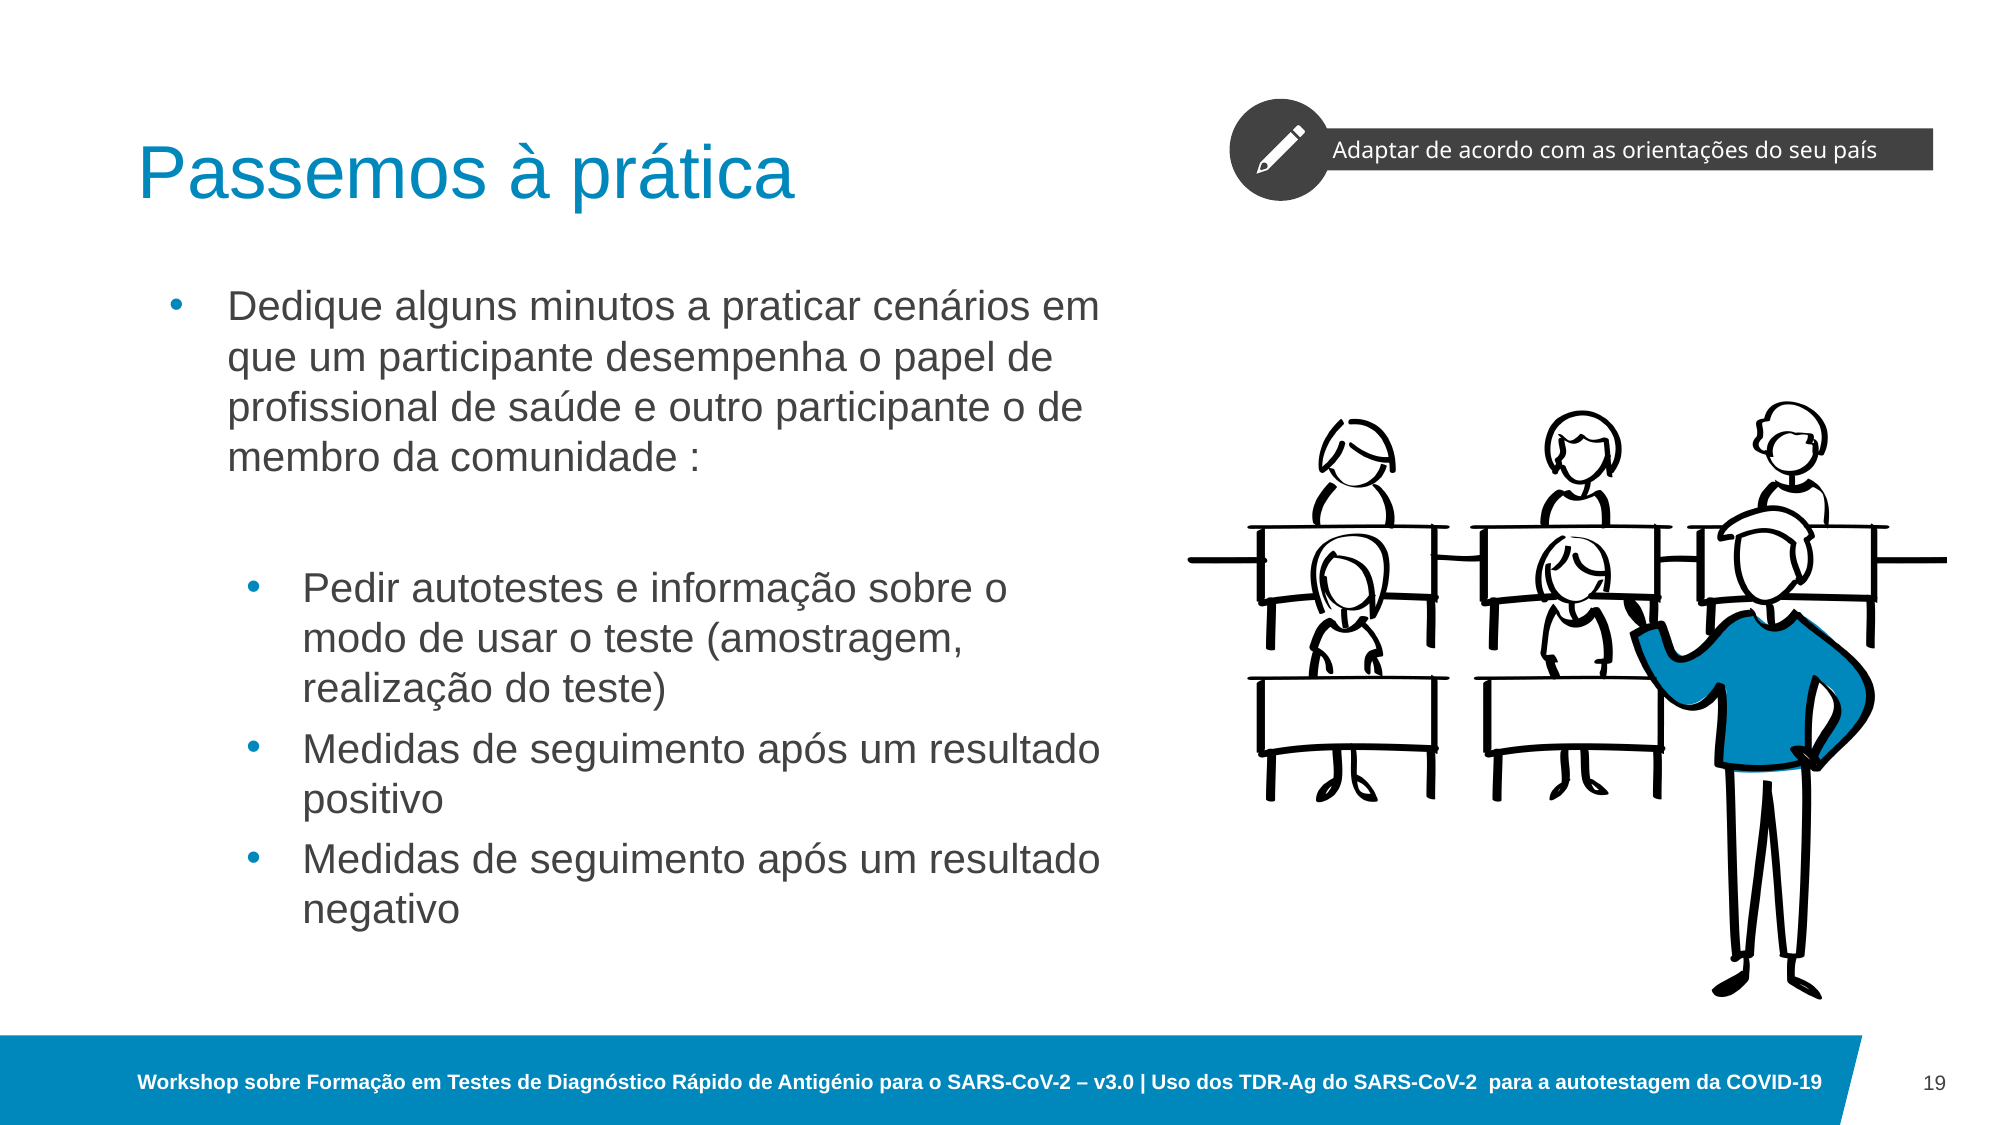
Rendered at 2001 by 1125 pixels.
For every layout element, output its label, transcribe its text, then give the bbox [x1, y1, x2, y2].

list Dedique alguns minutos a praticar cenários em que um participante desempenha o papel de profissional de saúde e outro participante o de membro da comunidade : Pedir autotestes e informação sobre o modo de usar o teste (amostragem, realização do teste) Medidas de seguimento após um resultado positivo Medidas de seguimento após um resultado negativo [137, 271, 1133, 1001]
title Passemos à prática [137, 59, 1863, 215]
picture [1175, 238, 1947, 1010]
slide_number 19 [1862, 1035, 1947, 1125]
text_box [1231, 100, 1934, 199]
footer Workshop sobre Formação em Testes de Diagnóstico Rápido de Antigénio para o SARS-CoV-2 – v3.0 | Uso dos TDR-Ag do SARS-CoV-2 para a autotestagem da COVID-19 [137, 1039, 1844, 1122]
